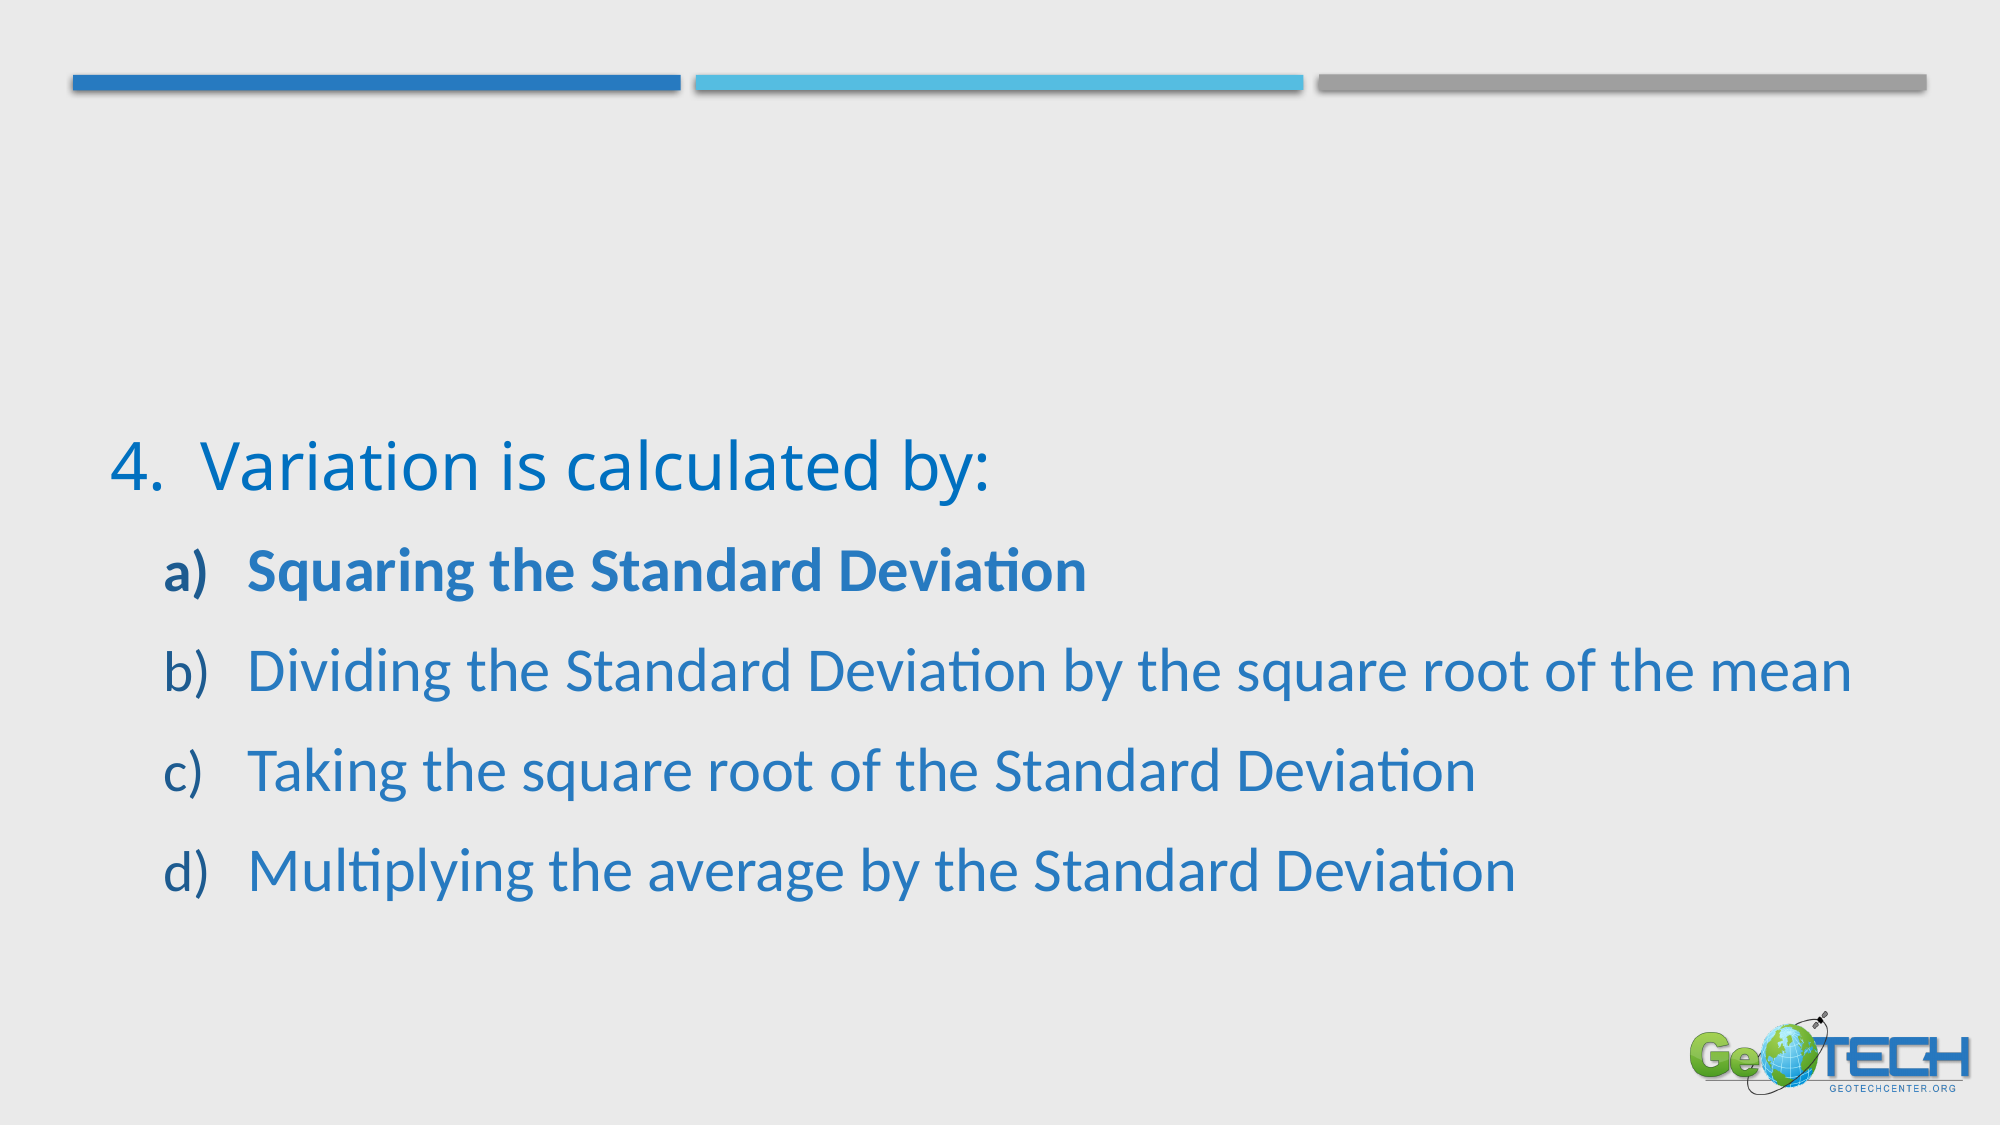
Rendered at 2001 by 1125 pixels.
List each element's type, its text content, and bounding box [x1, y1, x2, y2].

picture [1688, 1011, 1973, 1095]
list 4. Variation is calculated by: Squaring the Standard Deviation Dividing the Standard Deviation by the square root of the mean Taking the square root of the Standard Deviation Multiplying the average by the Standard Deviation [95, 362, 1905, 966]
